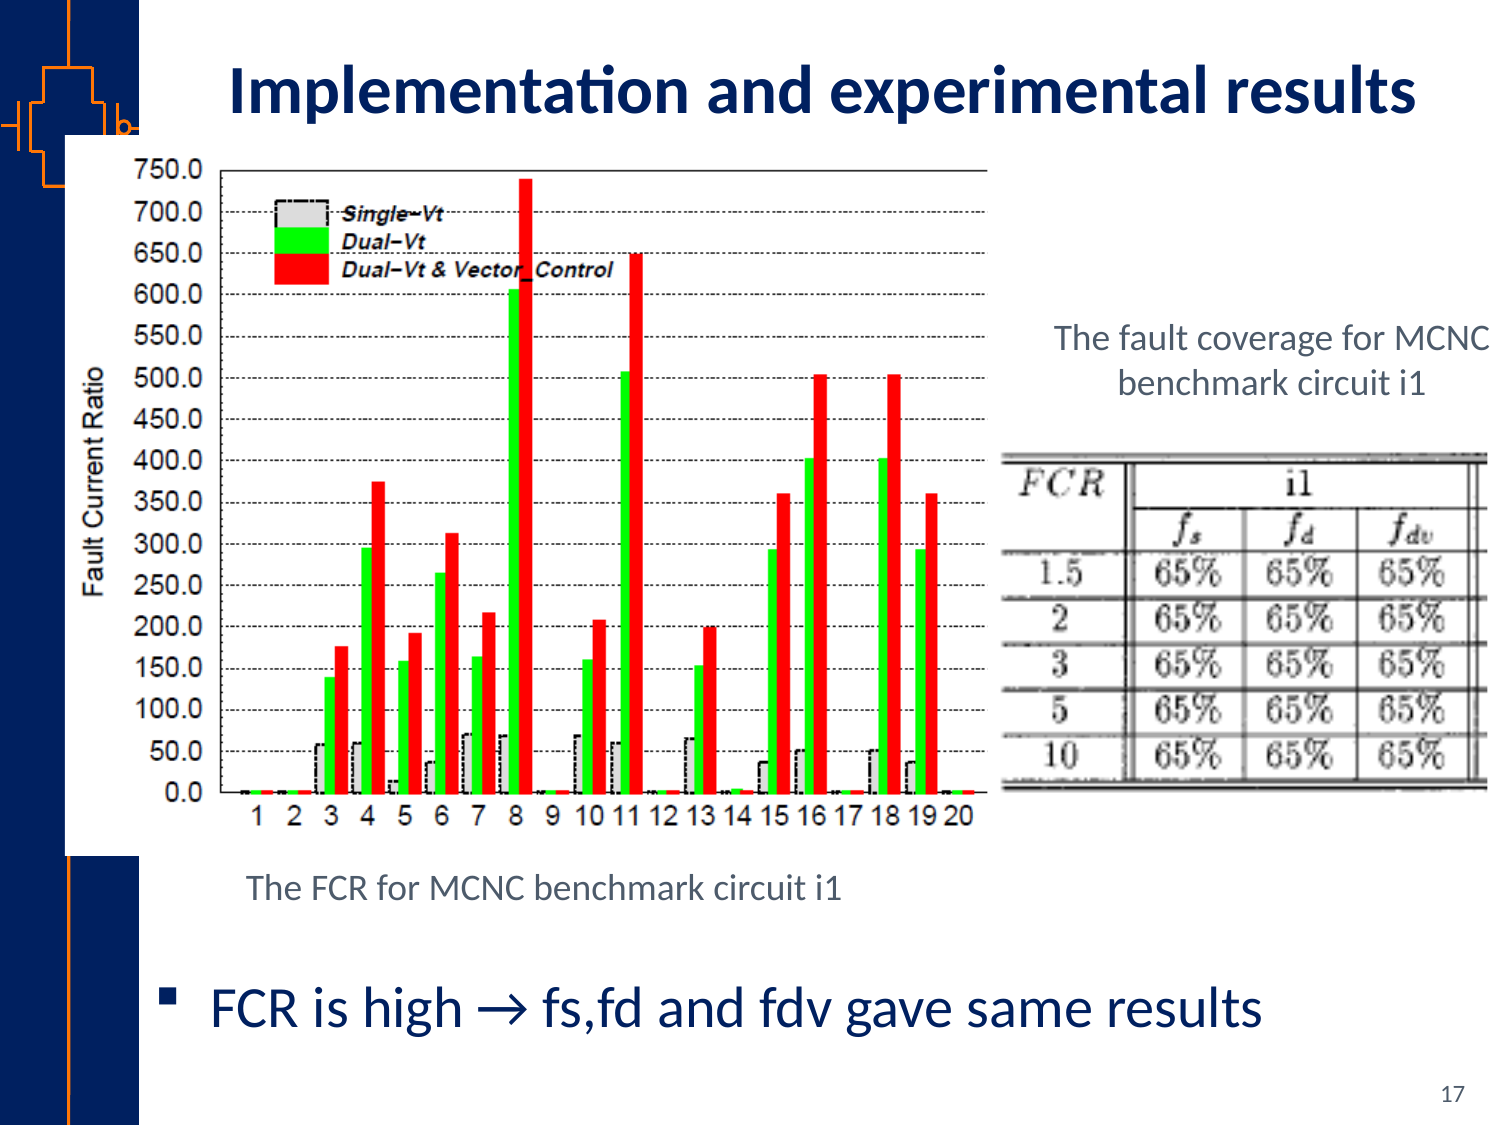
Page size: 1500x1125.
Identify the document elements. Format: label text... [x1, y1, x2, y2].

slide_number 17 [1425, 1086, 1488, 1123]
text_box [992, 152, 1488, 408]
text_box The fault coverage for MCNC benchmark circuit i1 [1006, 305, 1500, 411]
text_box The FCR for MCNC benchmark circuit i1 [101, 864, 988, 916]
title Implementation and experimental results [158, 37, 1488, 136]
text_box FCR is high → fs,fd and fdv gave same results [139, 961, 1425, 1108]
text_box [139, 833, 1488, 1086]
picture [64, 135, 1488, 856]
